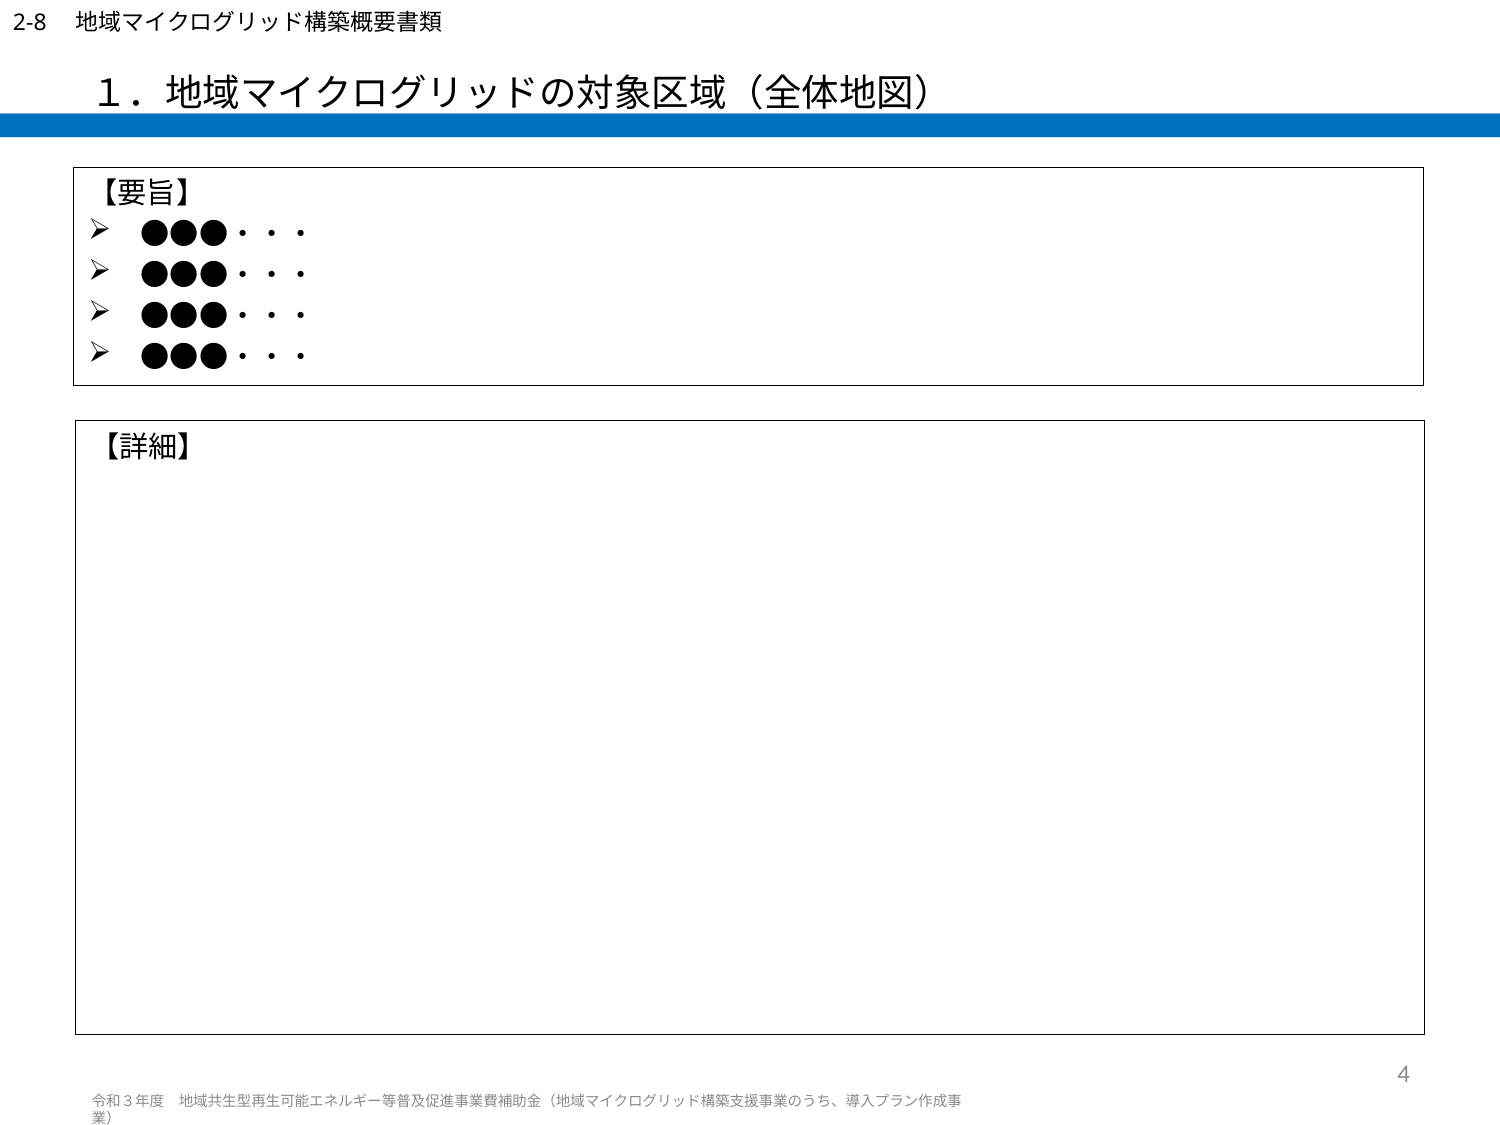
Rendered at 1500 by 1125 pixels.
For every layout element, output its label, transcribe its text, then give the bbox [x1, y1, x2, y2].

text_box 2-8 地域マイクログリッド構築概要書類 [0, 0, 467, 61]
list 【要旨】 ●●●・・・ ●●●・・・ ●●●・・・ ●●●・・・ [73, 167, 1424, 386]
list 【詳細】 [75, 420, 1425, 1035]
text_box [0, 113, 1500, 138]
title １．地域マイクログリッドの対象区域（全体地図） [75, 45, 1425, 113]
slide_number 4 [1074, 1042, 1425, 1103]
